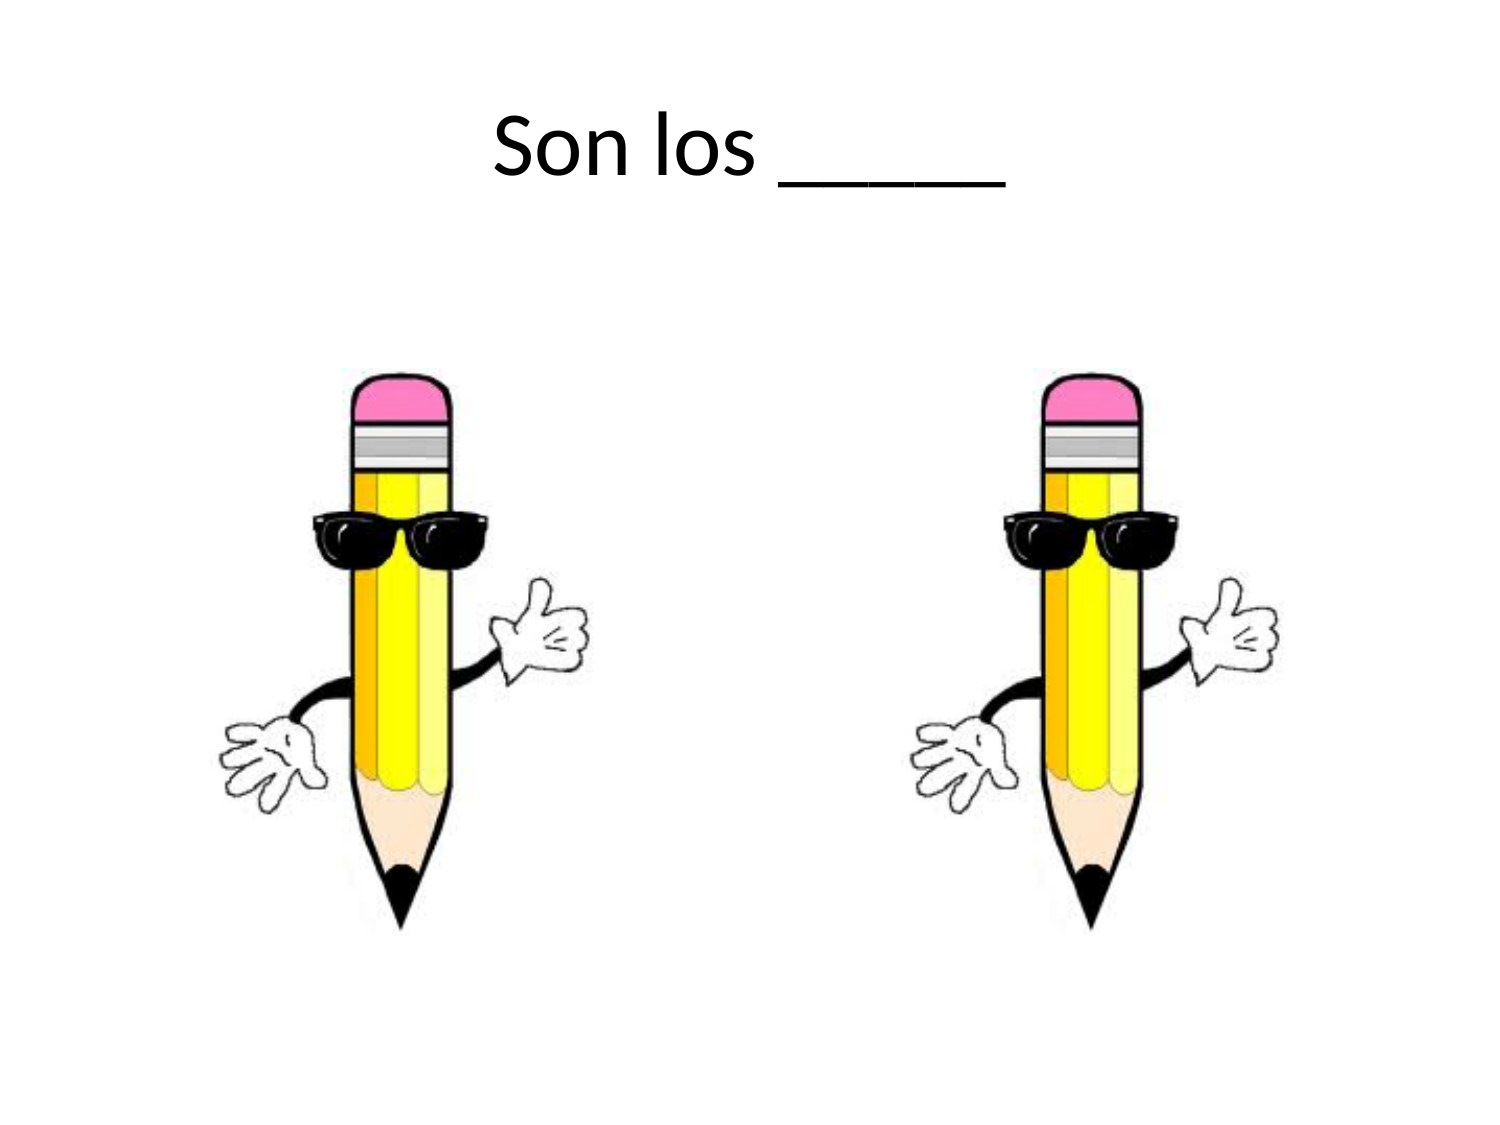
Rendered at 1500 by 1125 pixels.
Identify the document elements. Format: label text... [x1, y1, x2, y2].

picture [900, 368, 1285, 938]
title Son los _____ [75, 45, 1425, 233]
picture [209, 368, 594, 938]
